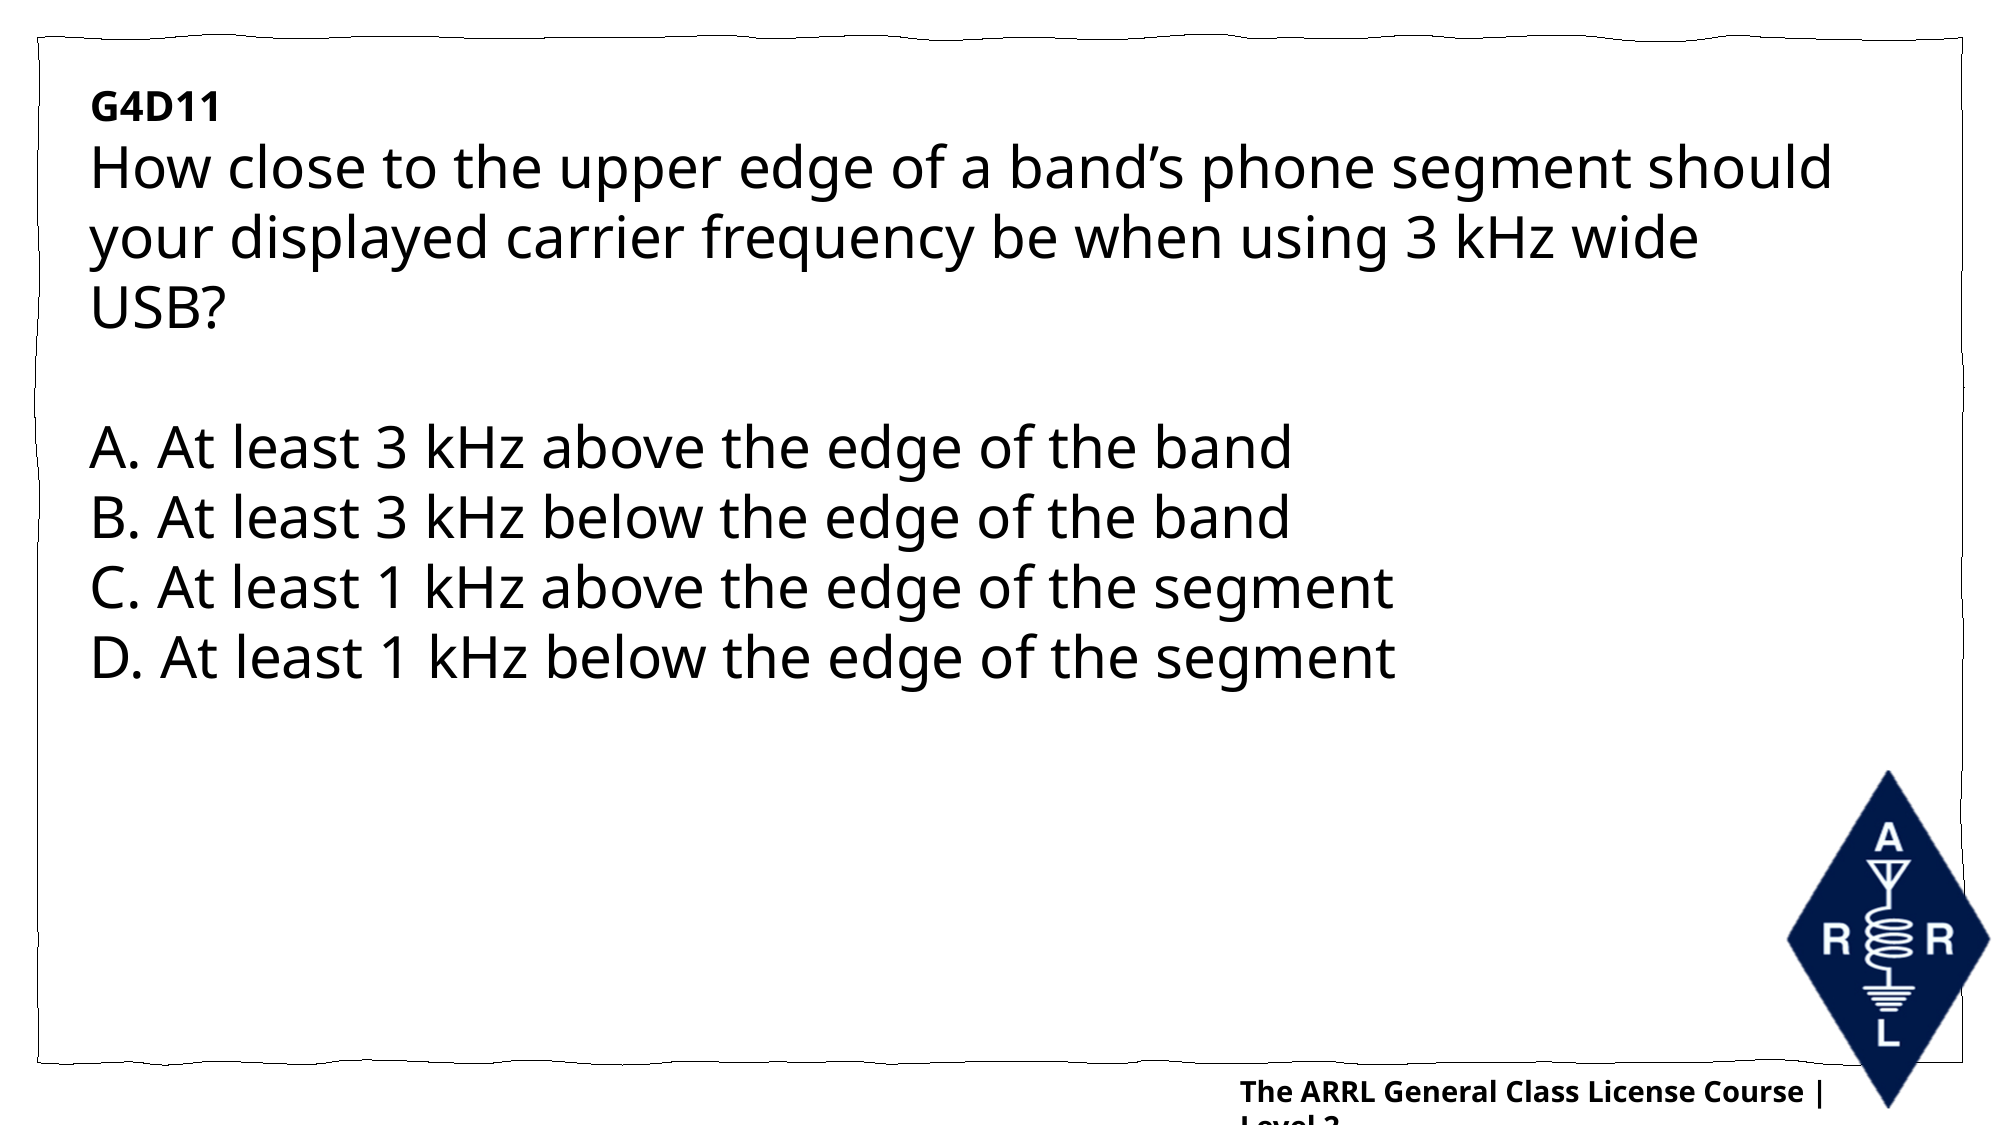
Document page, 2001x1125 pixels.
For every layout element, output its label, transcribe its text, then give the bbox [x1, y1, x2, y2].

picture [1773, 752, 1999, 1125]
text_box G4D11 How close to the upper edge of a band’s phone segment should your displayed carrier frequency be when using 3 kHz wide USB? A. At least 3 kHz above the edge of the band B. At least 3 kHz below the edge of the band C. At least 1 kHz above the edge of the segment D. At least 1 kHz below the edge of the segment [75, 72, 1850, 698]
